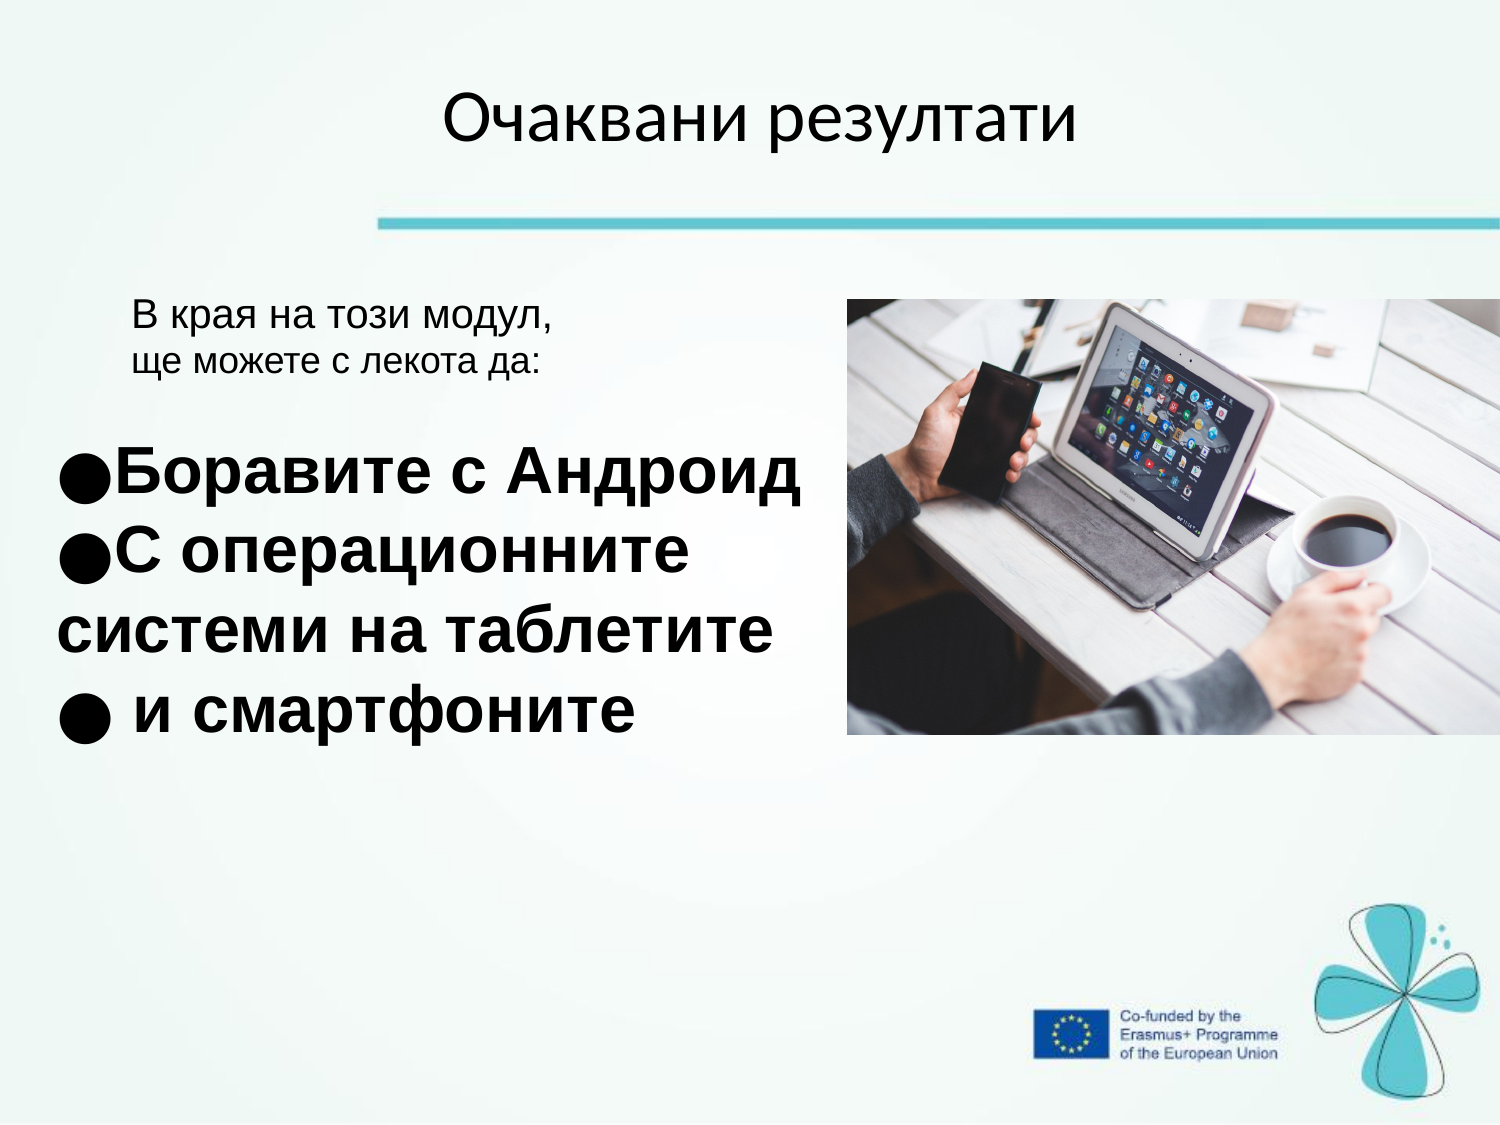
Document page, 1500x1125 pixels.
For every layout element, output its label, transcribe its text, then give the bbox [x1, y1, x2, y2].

text_box В края на този модул, ще можете с лекота да: Боравите с Андроид С операционните системи на таблетите и смартфоните [41, 278, 1481, 1044]
picture [0, 0, 1500, 1125]
text_box Очаквани резултати [373, 58, 1148, 164]
